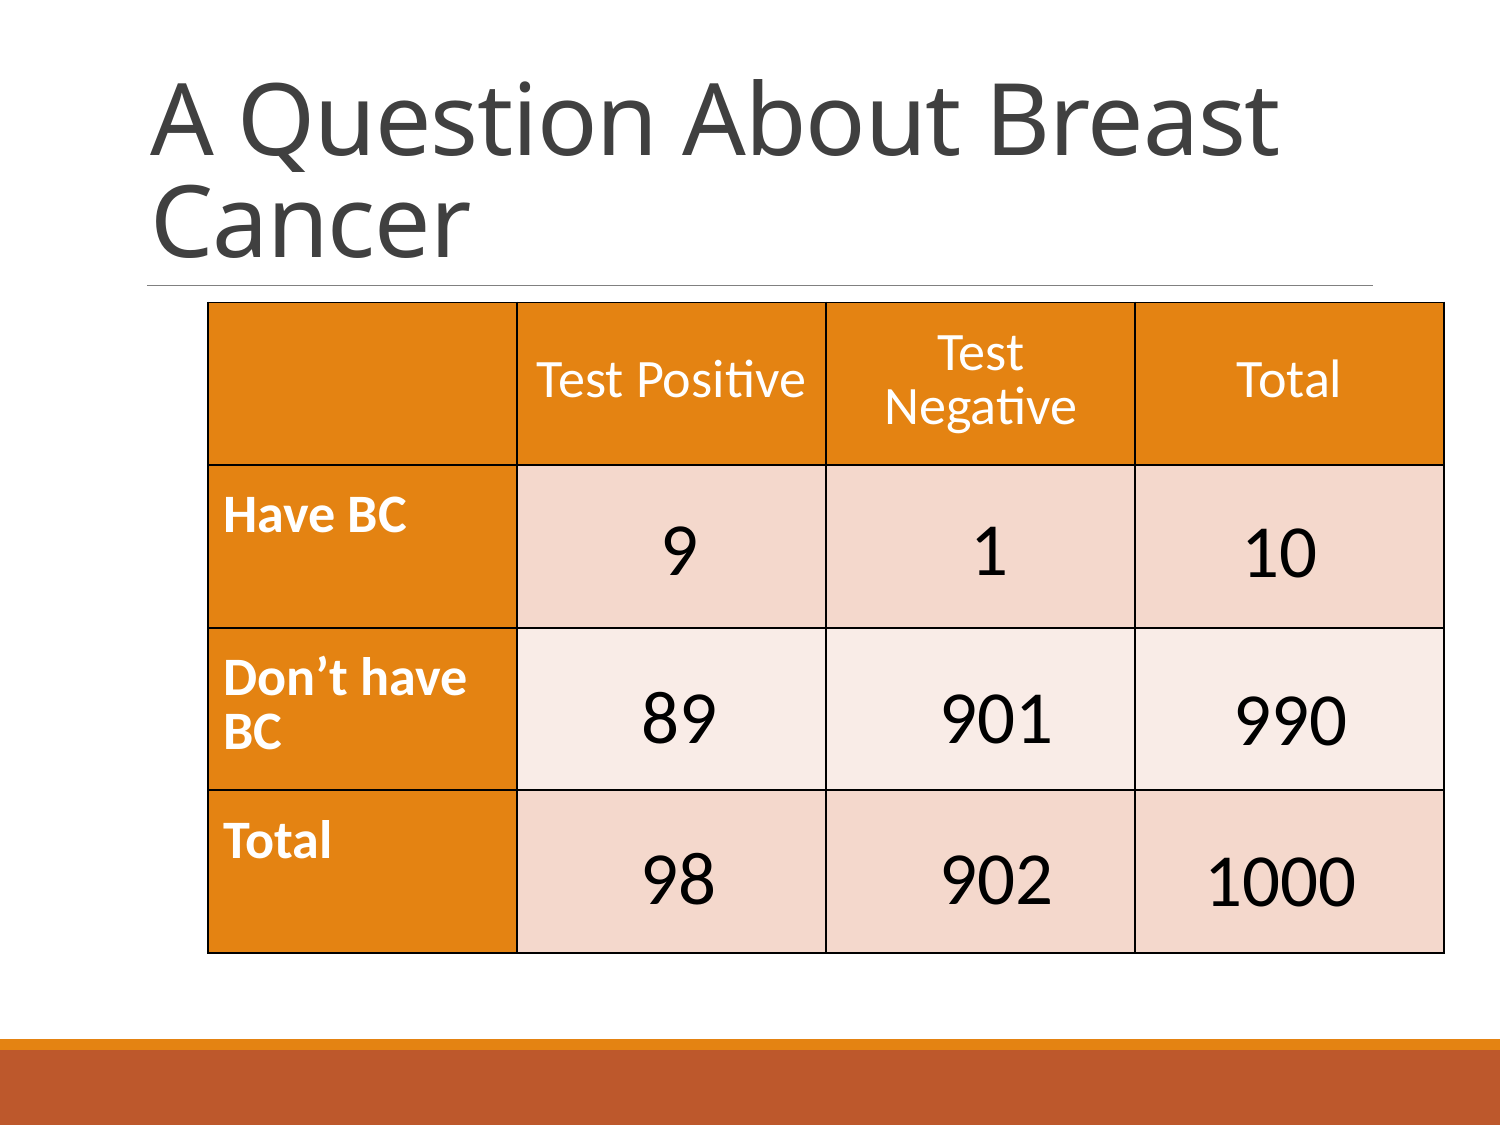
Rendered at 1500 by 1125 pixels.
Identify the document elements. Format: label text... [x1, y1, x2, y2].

text_box 98 [593, 822, 764, 928]
table_header [209, 303, 516, 464]
table_cell [827, 629, 1134, 789]
table_cell [518, 466, 825, 627]
table_cell [1136, 791, 1443, 952]
list [135, 302, 1373, 963]
table_cell [518, 791, 825, 952]
text_box 990 [1201, 662, 1381, 768]
text_box 10 [1213, 494, 1346, 600]
table_header Test Negative [827, 303, 1134, 464]
text_box 1 [922, 492, 1056, 598]
table_cell Total [209, 791, 516, 952]
text_box 902 [911, 822, 1082, 928]
text_box 901 [911, 661, 1082, 766]
table_cell [518, 629, 825, 789]
table_header Total [1136, 303, 1443, 464]
table_cell [827, 791, 1134, 952]
table_cell [827, 466, 1134, 627]
table_header Test Positive [518, 303, 825, 464]
table_cell [1136, 466, 1443, 627]
text_box 1000 [1178, 824, 1382, 930]
text_box 89 [613, 661, 746, 766]
table_cell [1136, 629, 1443, 789]
text_box 9 [613, 492, 746, 598]
table_cell Don’t have BC [209, 629, 516, 789]
title A Question About Breast Cancer [135, 47, 1373, 285]
table_cell Have BC [209, 466, 516, 627]
